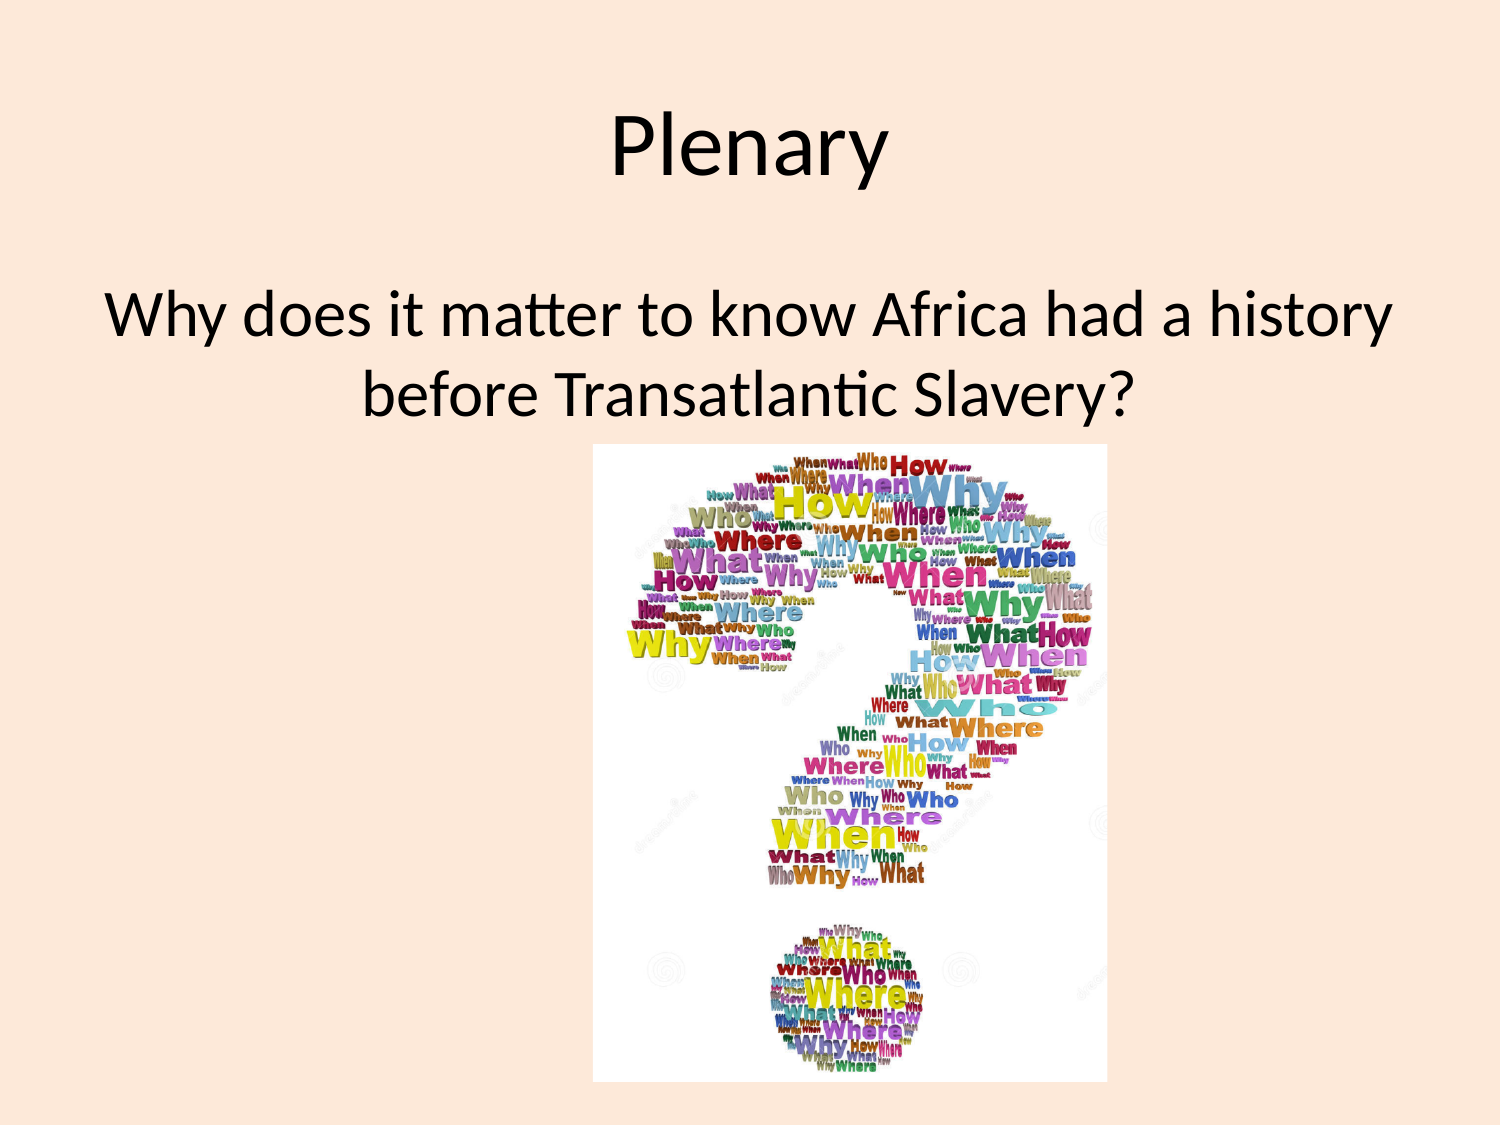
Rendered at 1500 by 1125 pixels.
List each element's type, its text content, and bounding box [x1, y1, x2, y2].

title Plenary [75, 45, 1425, 233]
list Why does it matter to know Africa had a history before Transatlantic Slavery? [75, 262, 1425, 480]
picture [592, 444, 1108, 1083]
